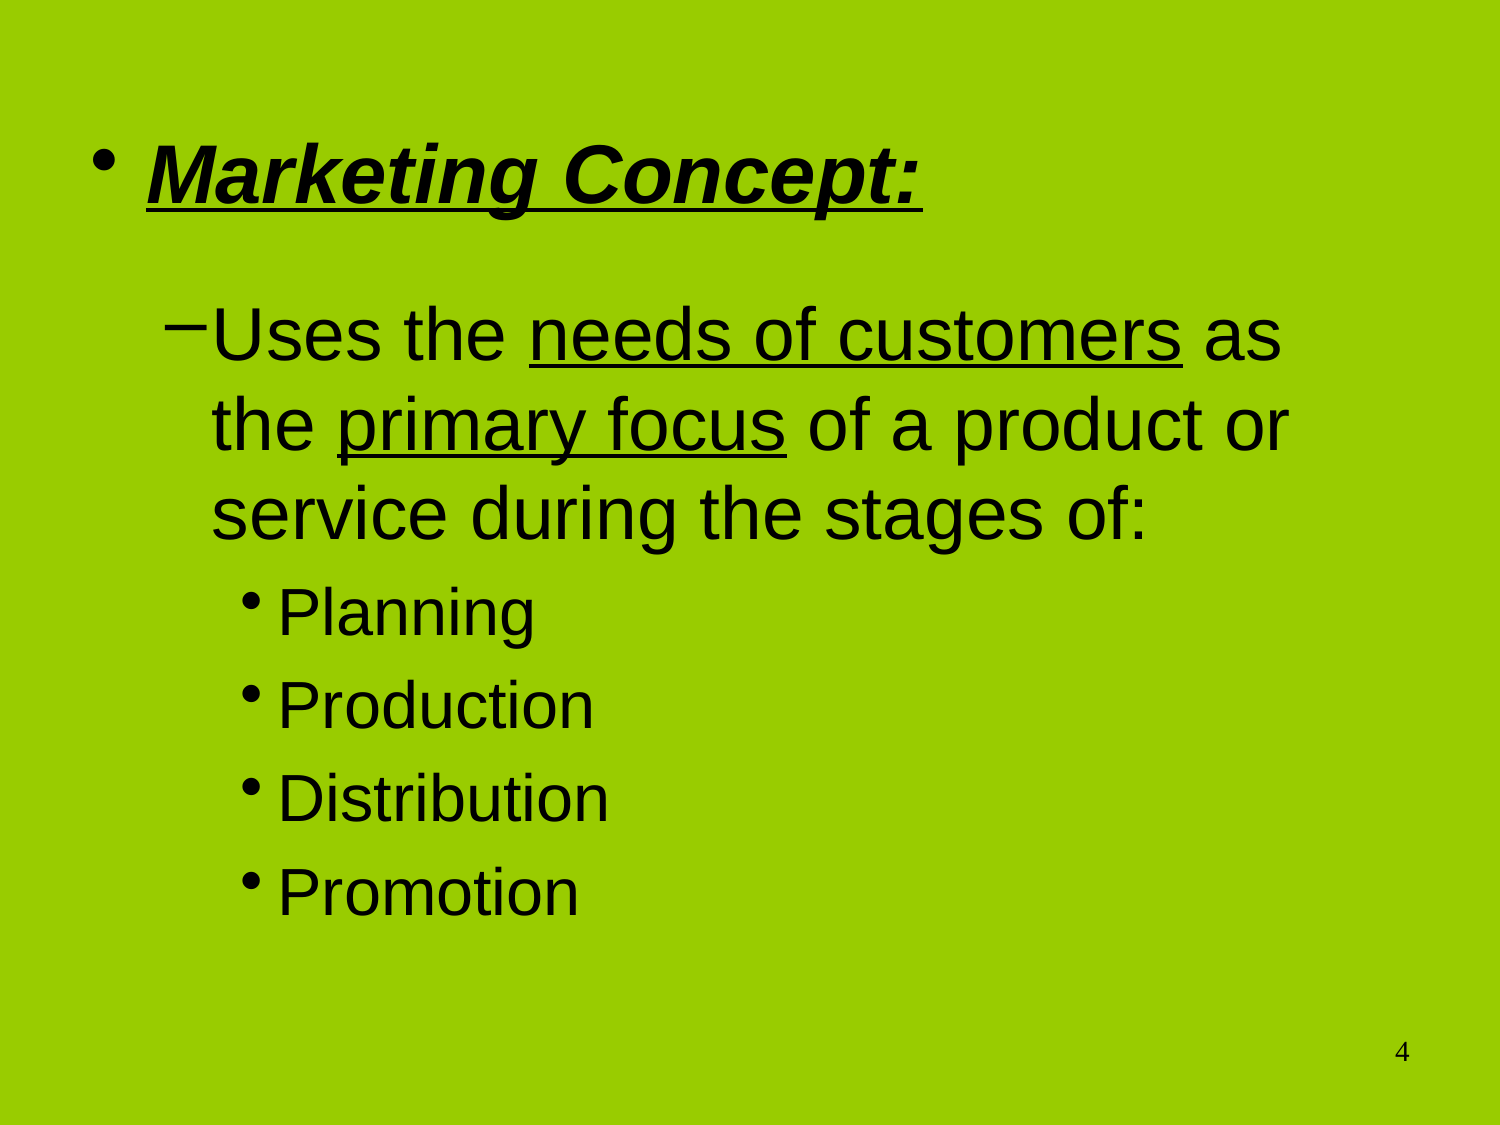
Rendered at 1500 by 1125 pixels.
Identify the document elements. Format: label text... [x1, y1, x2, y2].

list Marketing Concept: Uses the needs of customers as the primary focus of a product or service during the stages of: Planning Production Distribution Promotion [74, 112, 1426, 1006]
slide_number 4 [1074, 1024, 1426, 1103]
